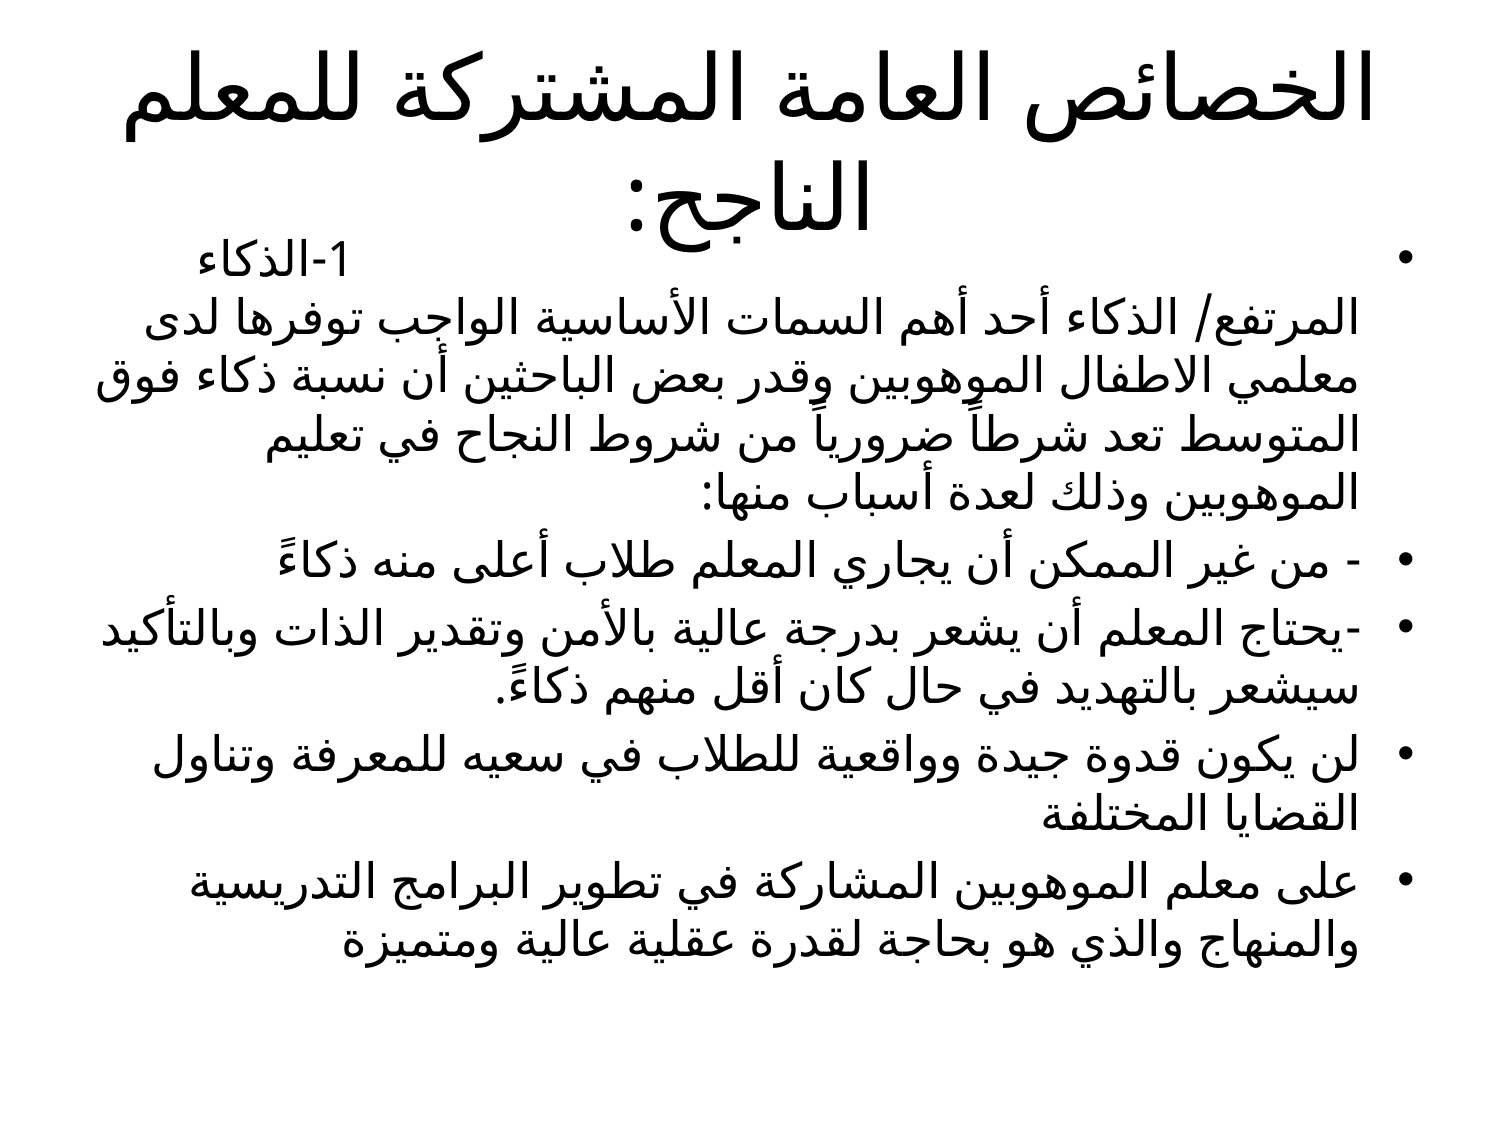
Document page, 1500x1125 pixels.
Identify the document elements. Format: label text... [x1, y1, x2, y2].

list 1-الذكاء المرتفع/ الذكاء أحد أهم السمات الأساسية الواجب توفرها لدى معلمي الاطفال الموهوبين وقدر بعض الباحثين أن نسبة ذكاء فوق المتوسط تعد شرطاً ضرورياً من شروط النجاح في تعليم الموهوبين وذلك لعدة أسباب منها: - من غير الممكن أن يجاري المعلم طلاب أعلى منه ذكاءً -يحتاج المعلم أن يشعر بدرجة عالية بالأمن وتقدير الذات وبالتأكيد سيشعر بالتهديد في حال كان أقل منهم ذكاءً. لن يكون قدوة جيدة وواقعية للطلاب في سعيه للمعرفة وتناول القضايا المختلفة على معلم الموهوبين المشاركة في تطوير البرامج التدريسية والمنهاج والذي هو بحاجة لقدرة عقلية عالية ومتميزة [75, 219, 1425, 1059]
title الخصائص العامة المشتركة للمعلم الناجح: [75, 45, 1425, 219]
